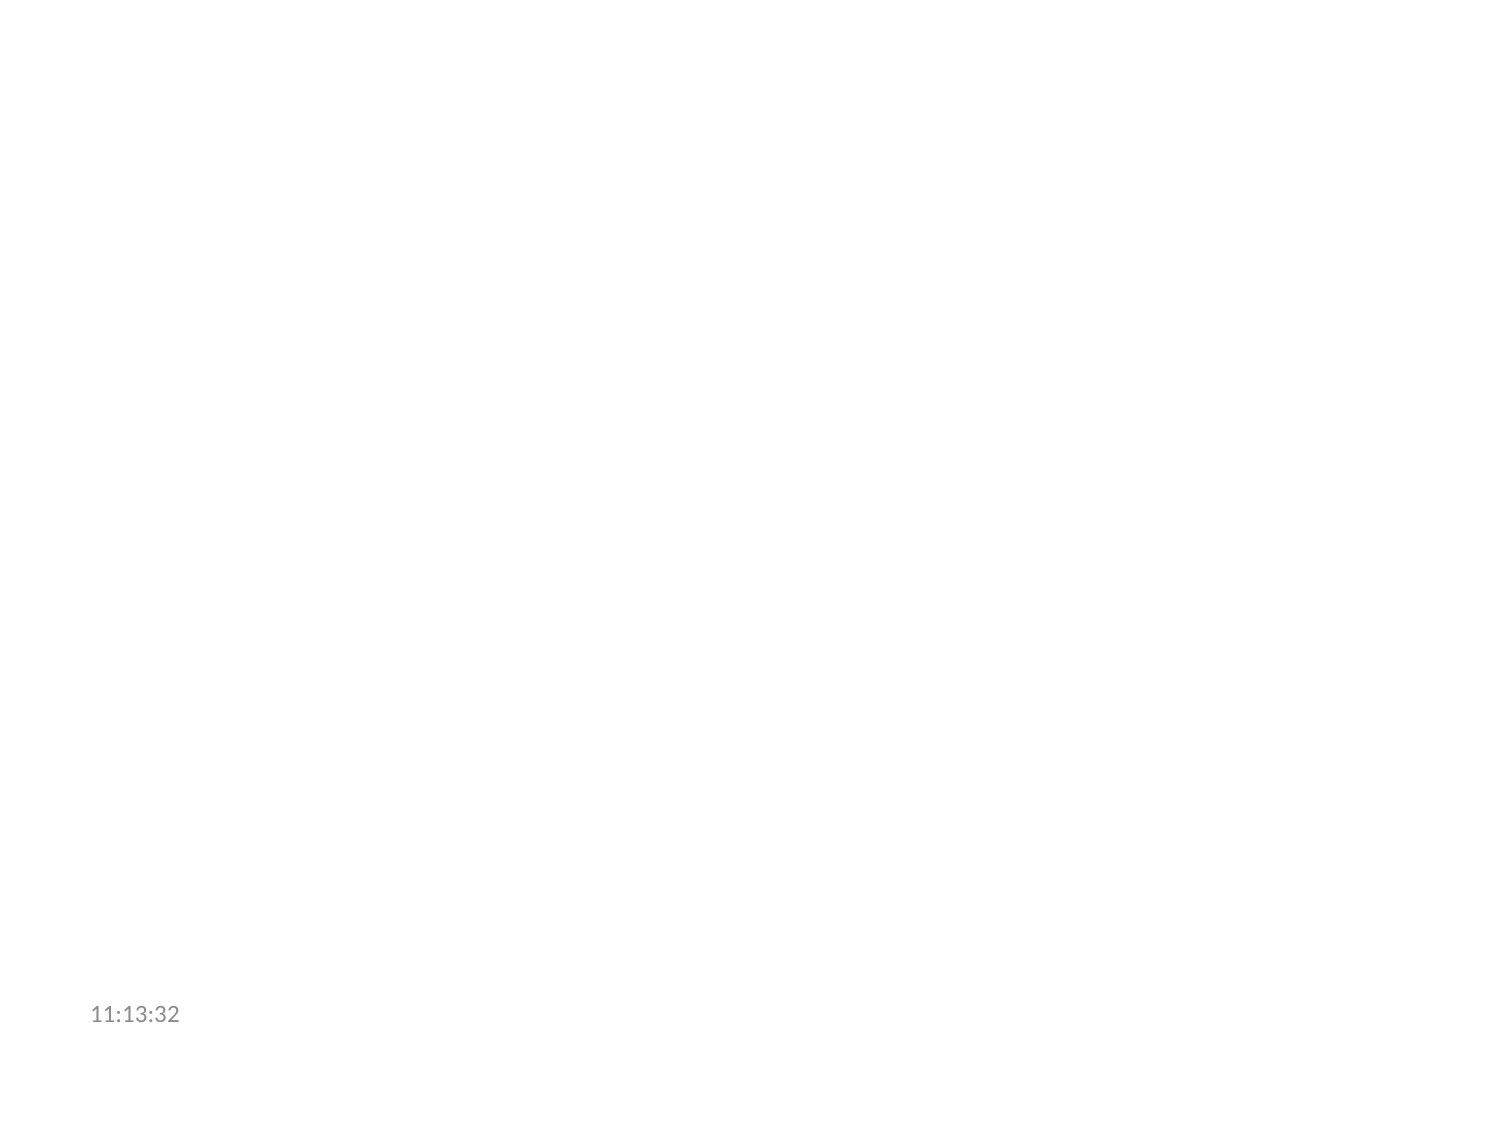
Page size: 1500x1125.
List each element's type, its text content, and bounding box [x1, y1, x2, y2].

text_box 15:35:09 [75, 982, 425, 1043]
